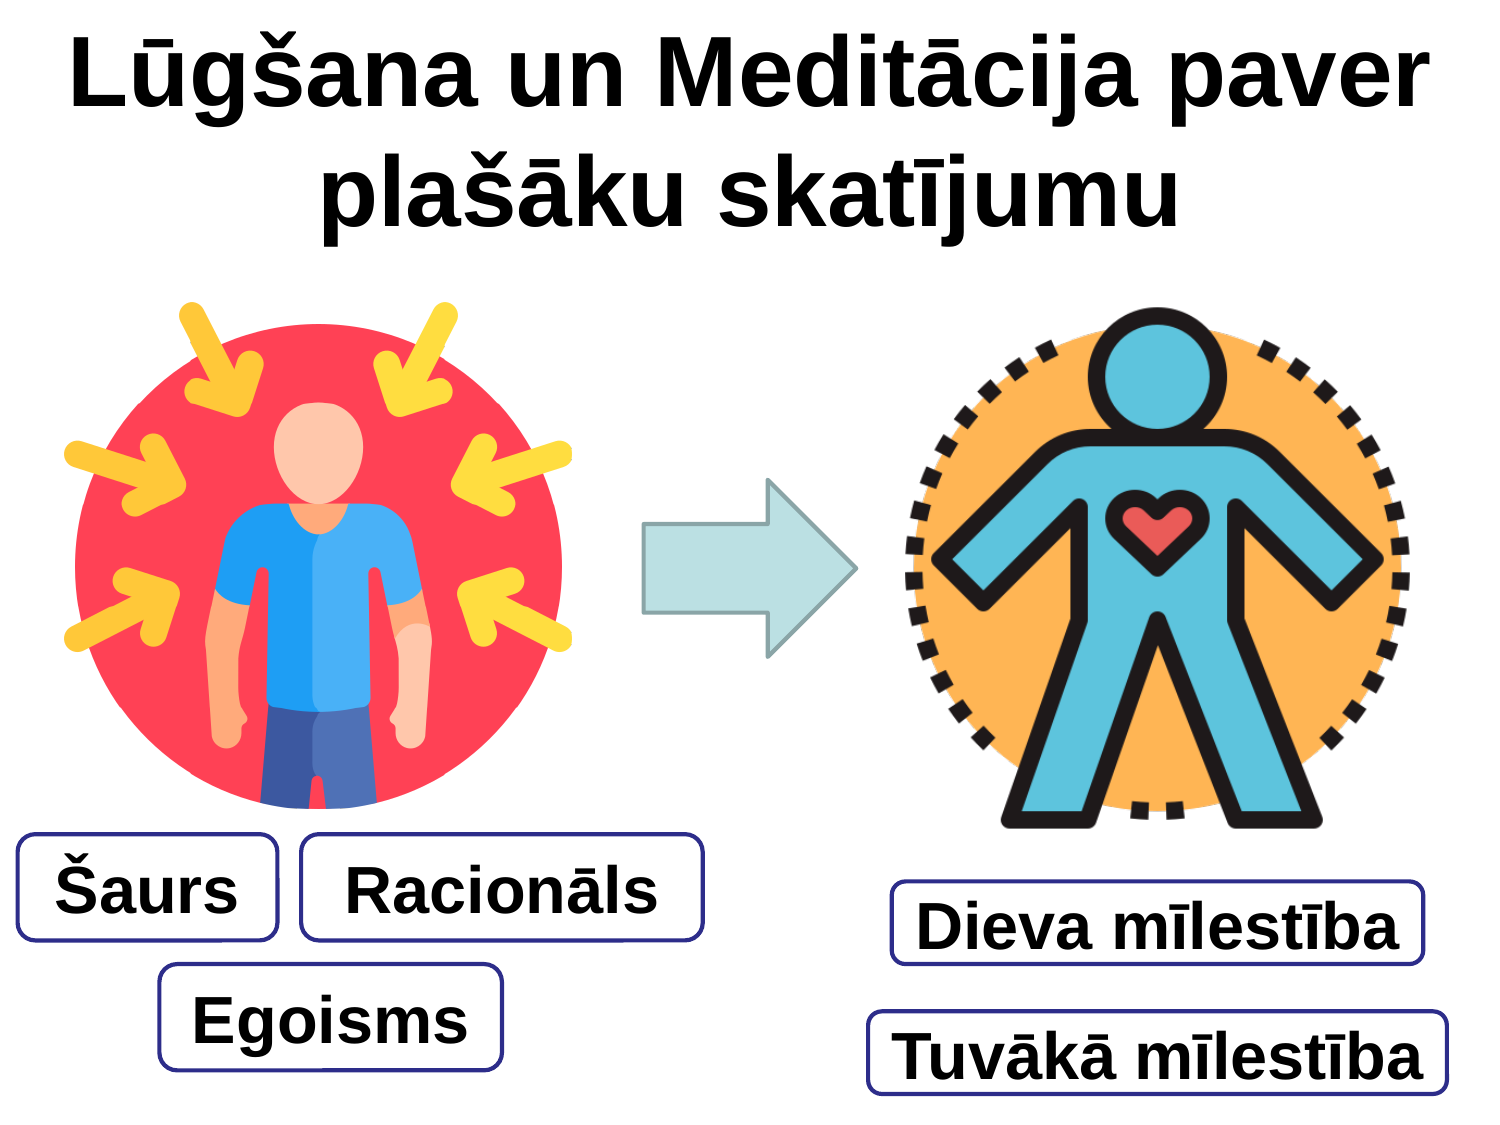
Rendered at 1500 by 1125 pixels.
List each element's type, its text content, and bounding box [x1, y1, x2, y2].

title Lūgšana un Meditācija paver plašāku skatījumu [0, 56, 1500, 197]
text_box Racionāls [299, 832, 705, 943]
text_box Egoisms [157, 961, 505, 1073]
text_box [641, 477, 859, 659]
text_box Tuvākā mīlestība [866, 1009, 1450, 1097]
picture [64, 302, 572, 810]
text_box Dieva mīlestība [889, 879, 1426, 967]
text_box Šaurs [15, 832, 280, 943]
picture [879, 290, 1436, 847]
